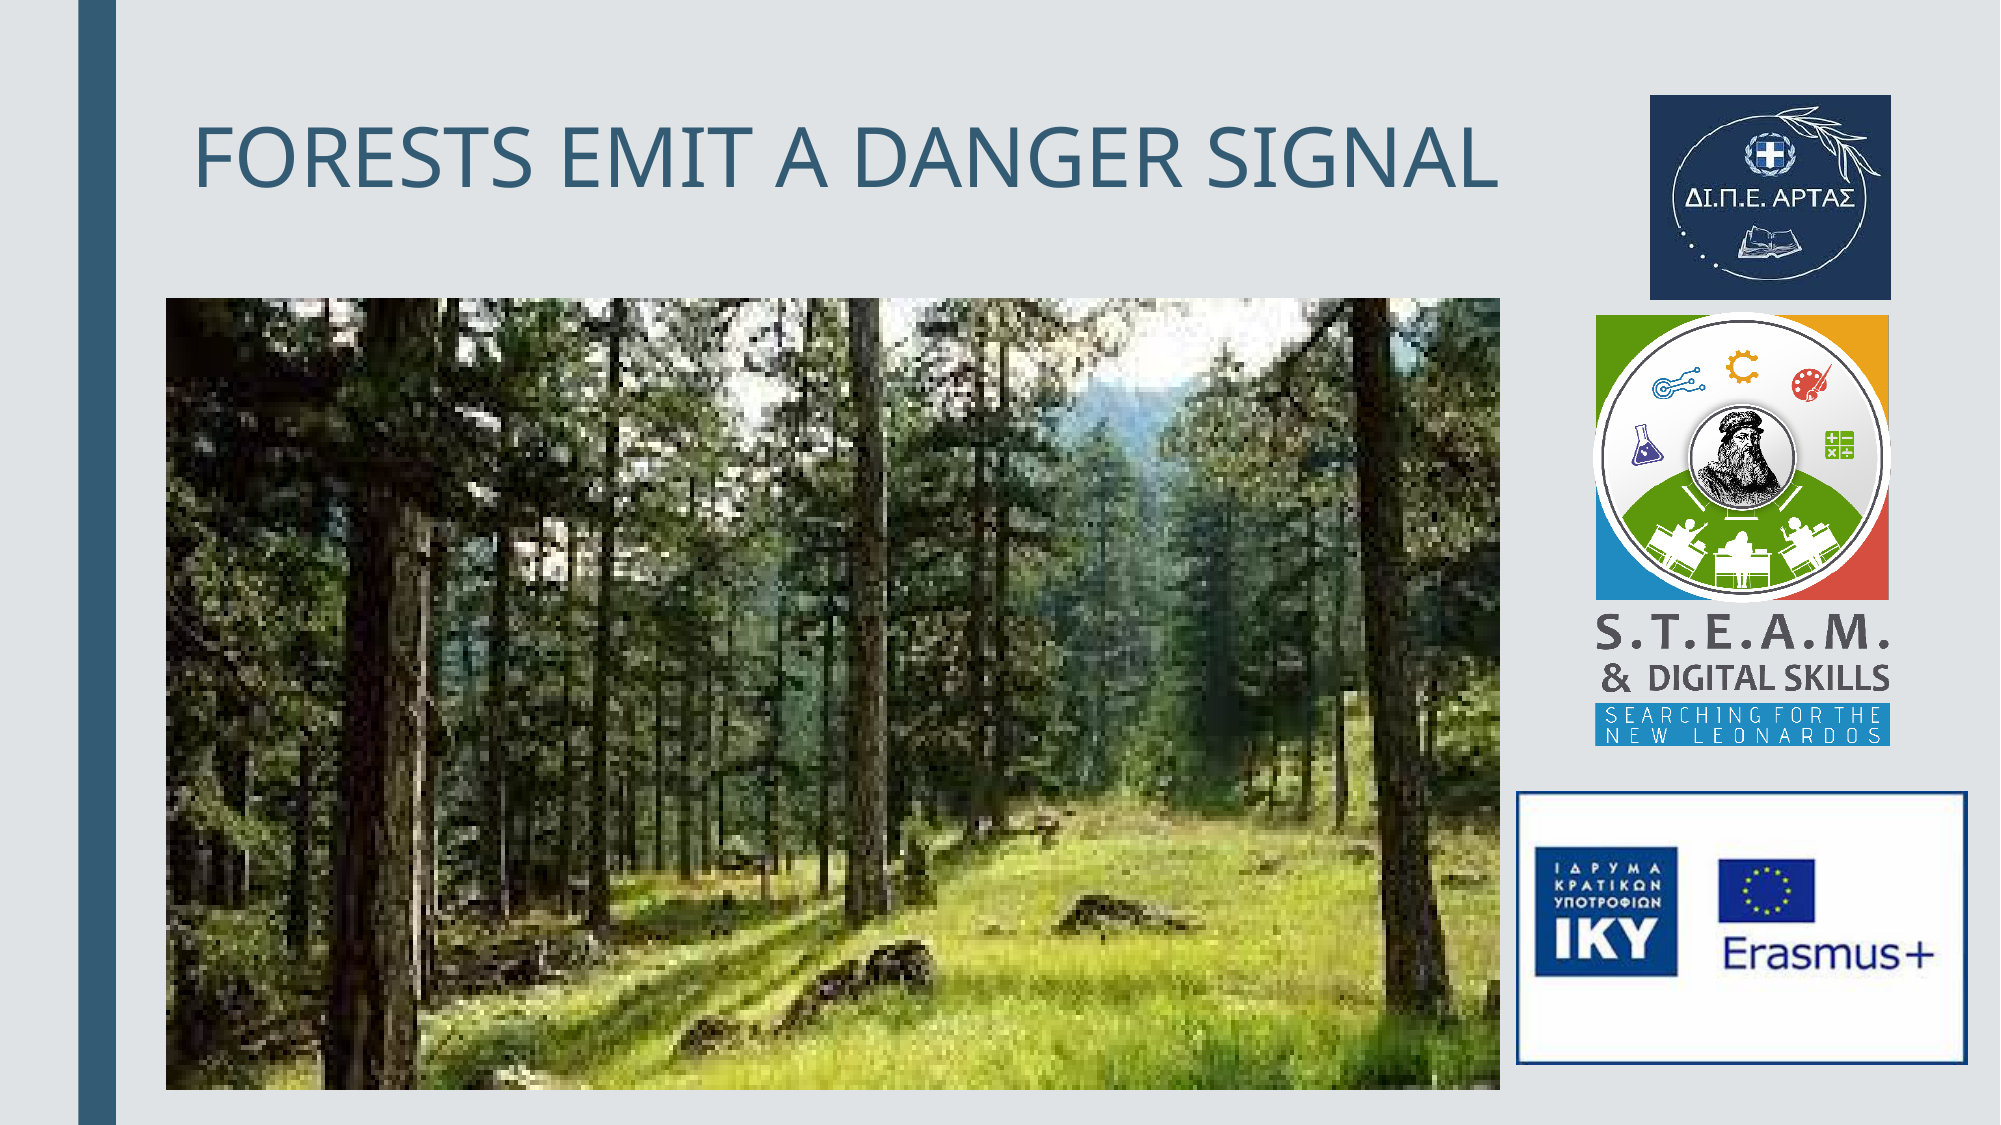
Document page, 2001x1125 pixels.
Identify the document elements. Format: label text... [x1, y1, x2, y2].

picture [1516, 791, 1968, 1065]
title FORESTS EMIT A DANGER SIGNAL [176, 108, 1650, 229]
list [166, 298, 1500, 1090]
picture [1650, 95, 1891, 300]
picture [1593, 312, 1891, 747]
